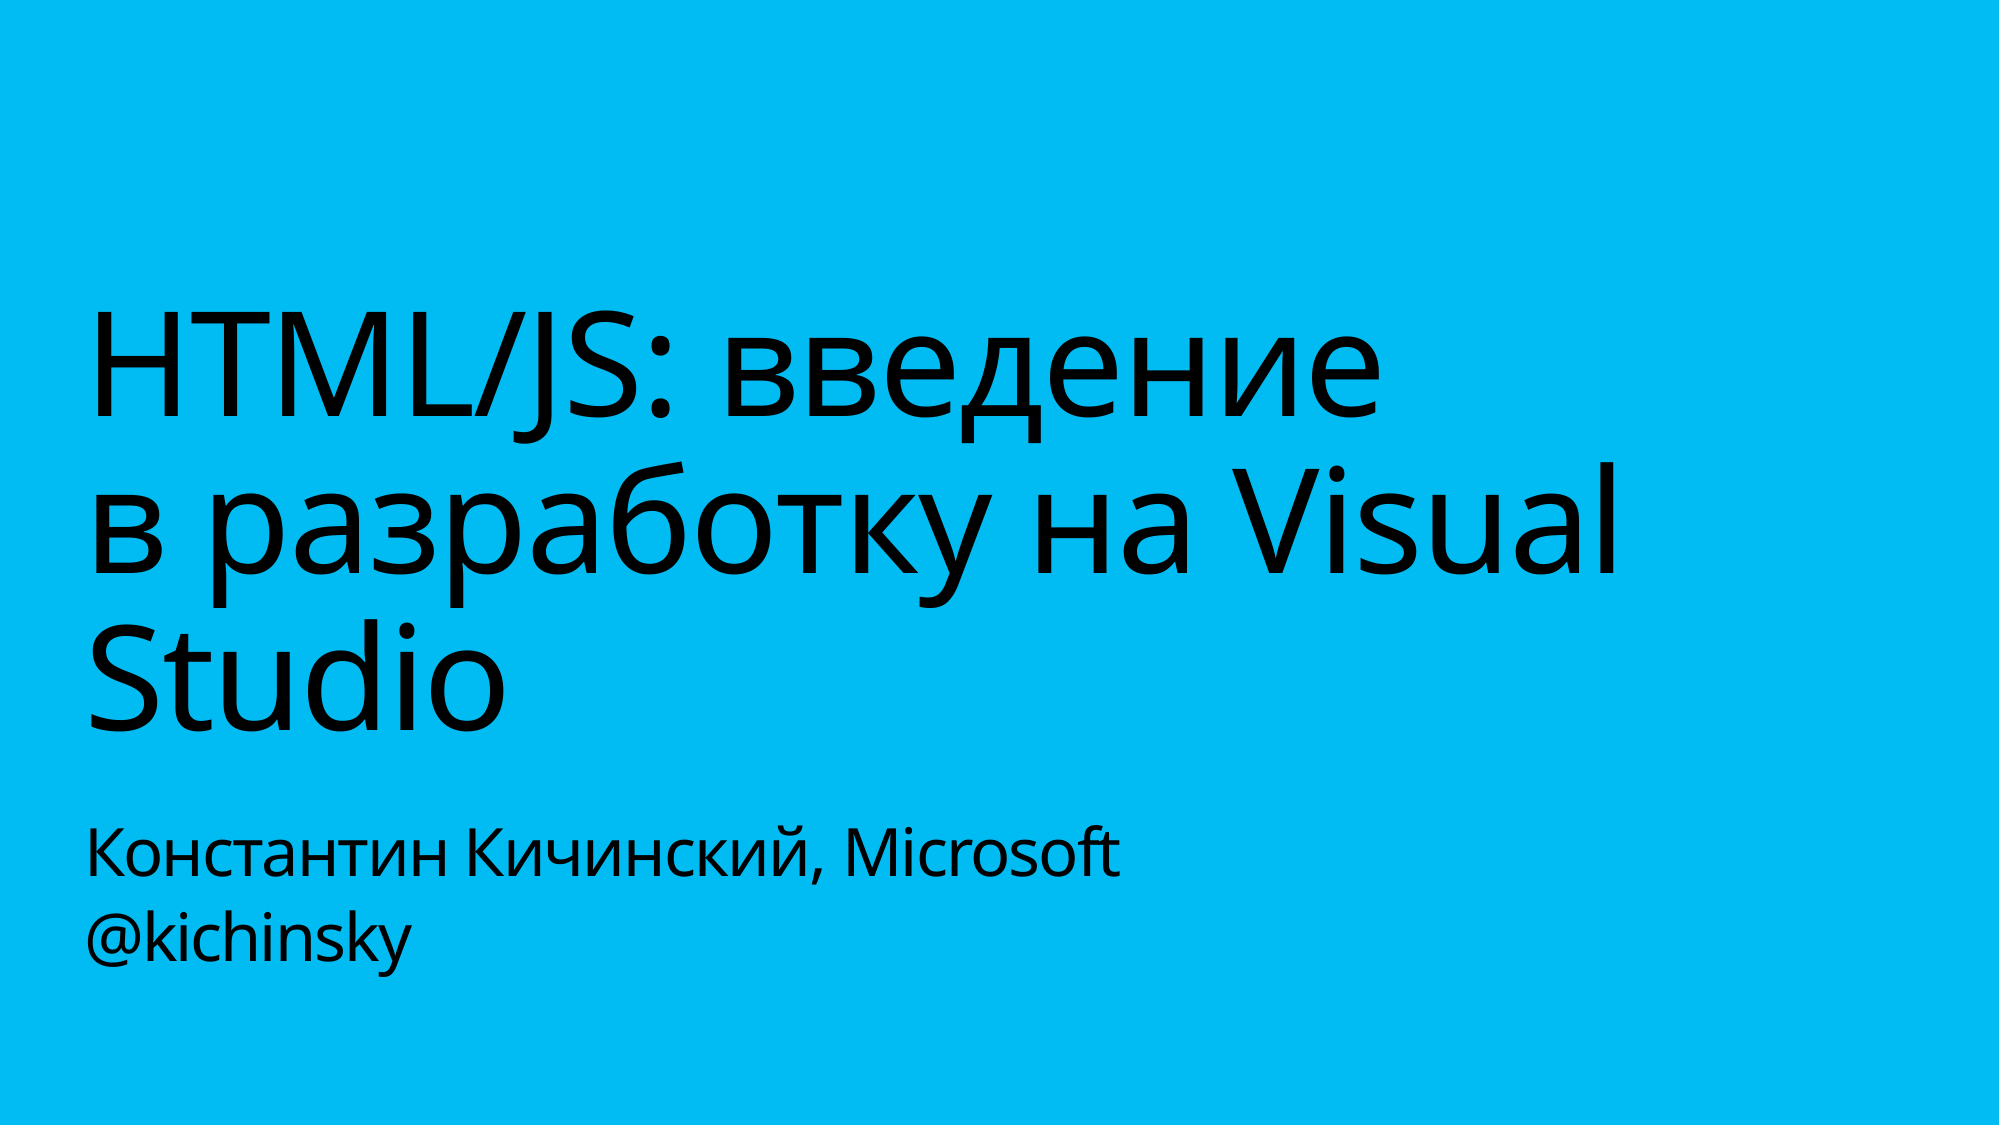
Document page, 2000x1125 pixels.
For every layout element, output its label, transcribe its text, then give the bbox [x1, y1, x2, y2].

picture [432, 652, 502, 730]
picture [401, 624, 413, 637]
picture [402, 653, 412, 729]
picture [225, 653, 288, 730]
picture [166, 635, 210, 730]
picture [309, 620, 376, 730]
list HTML/JS: введение в разработку на Visual Studio [84, 290, 1926, 609]
picture [93, 626, 156, 730]
list Константин Кичинский, Microsoft @kichinsky [84, 819, 1317, 981]
